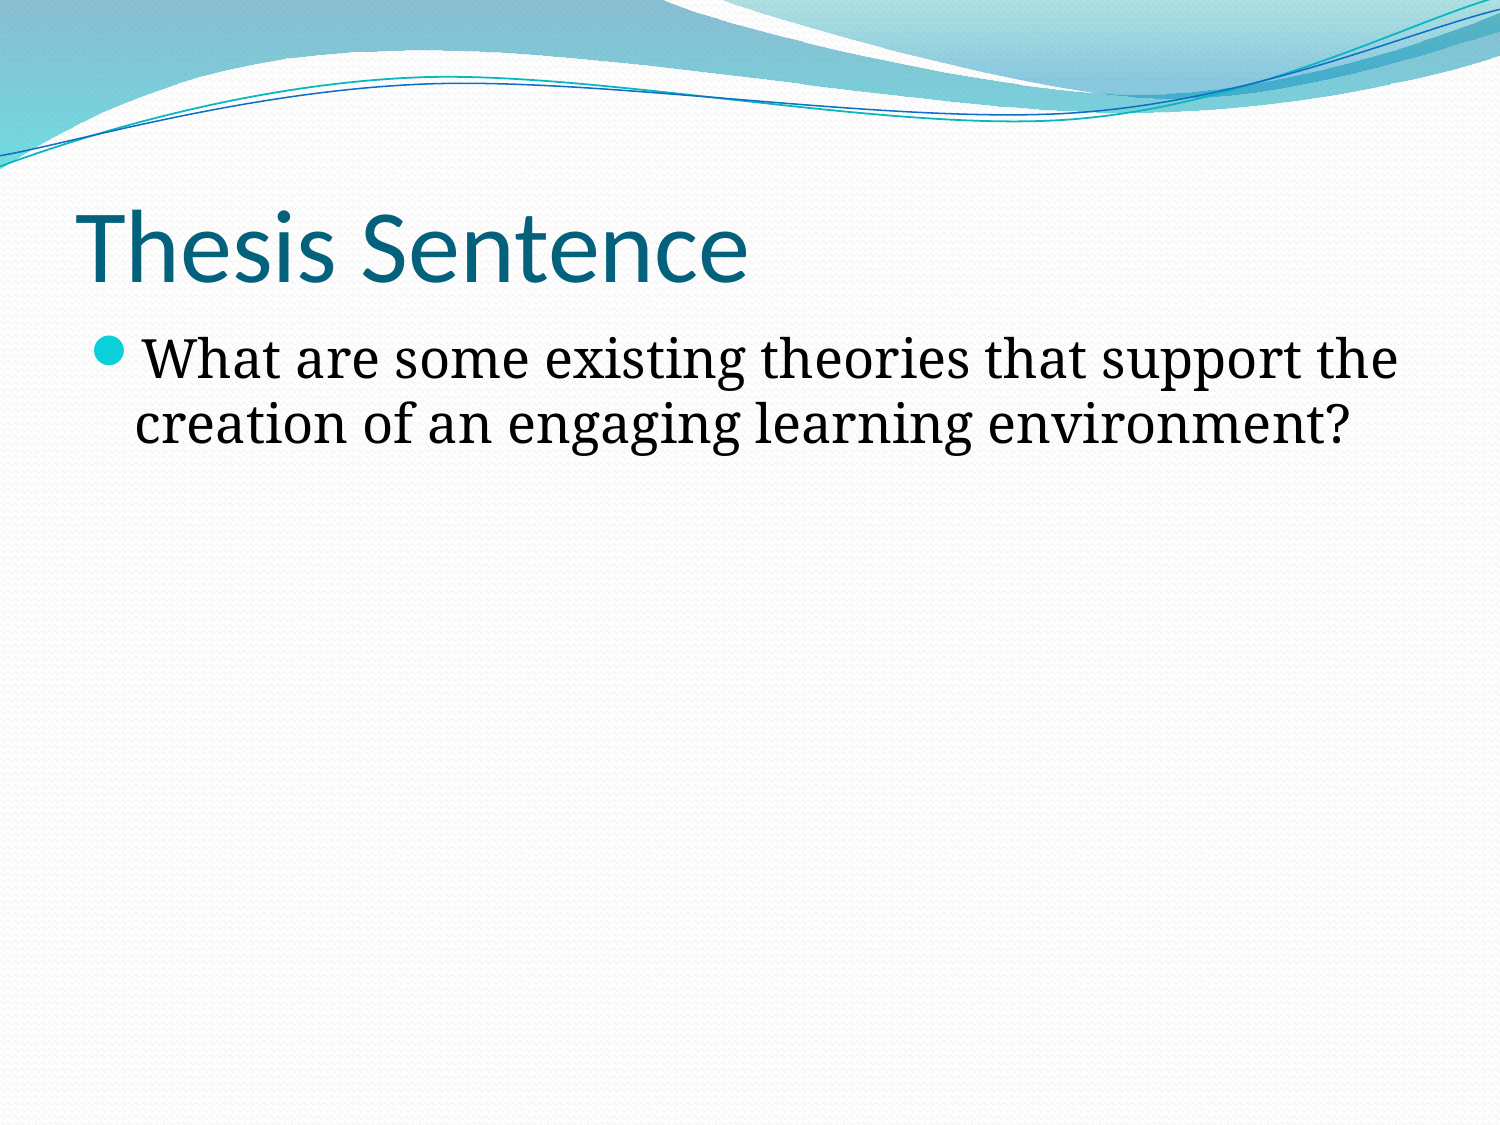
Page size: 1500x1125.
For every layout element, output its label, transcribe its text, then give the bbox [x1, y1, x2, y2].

list What are some existing theories that support the creation of an engaging learning environment? [75, 317, 1425, 1038]
title Thesis Sentence [75, 115, 1425, 303]
